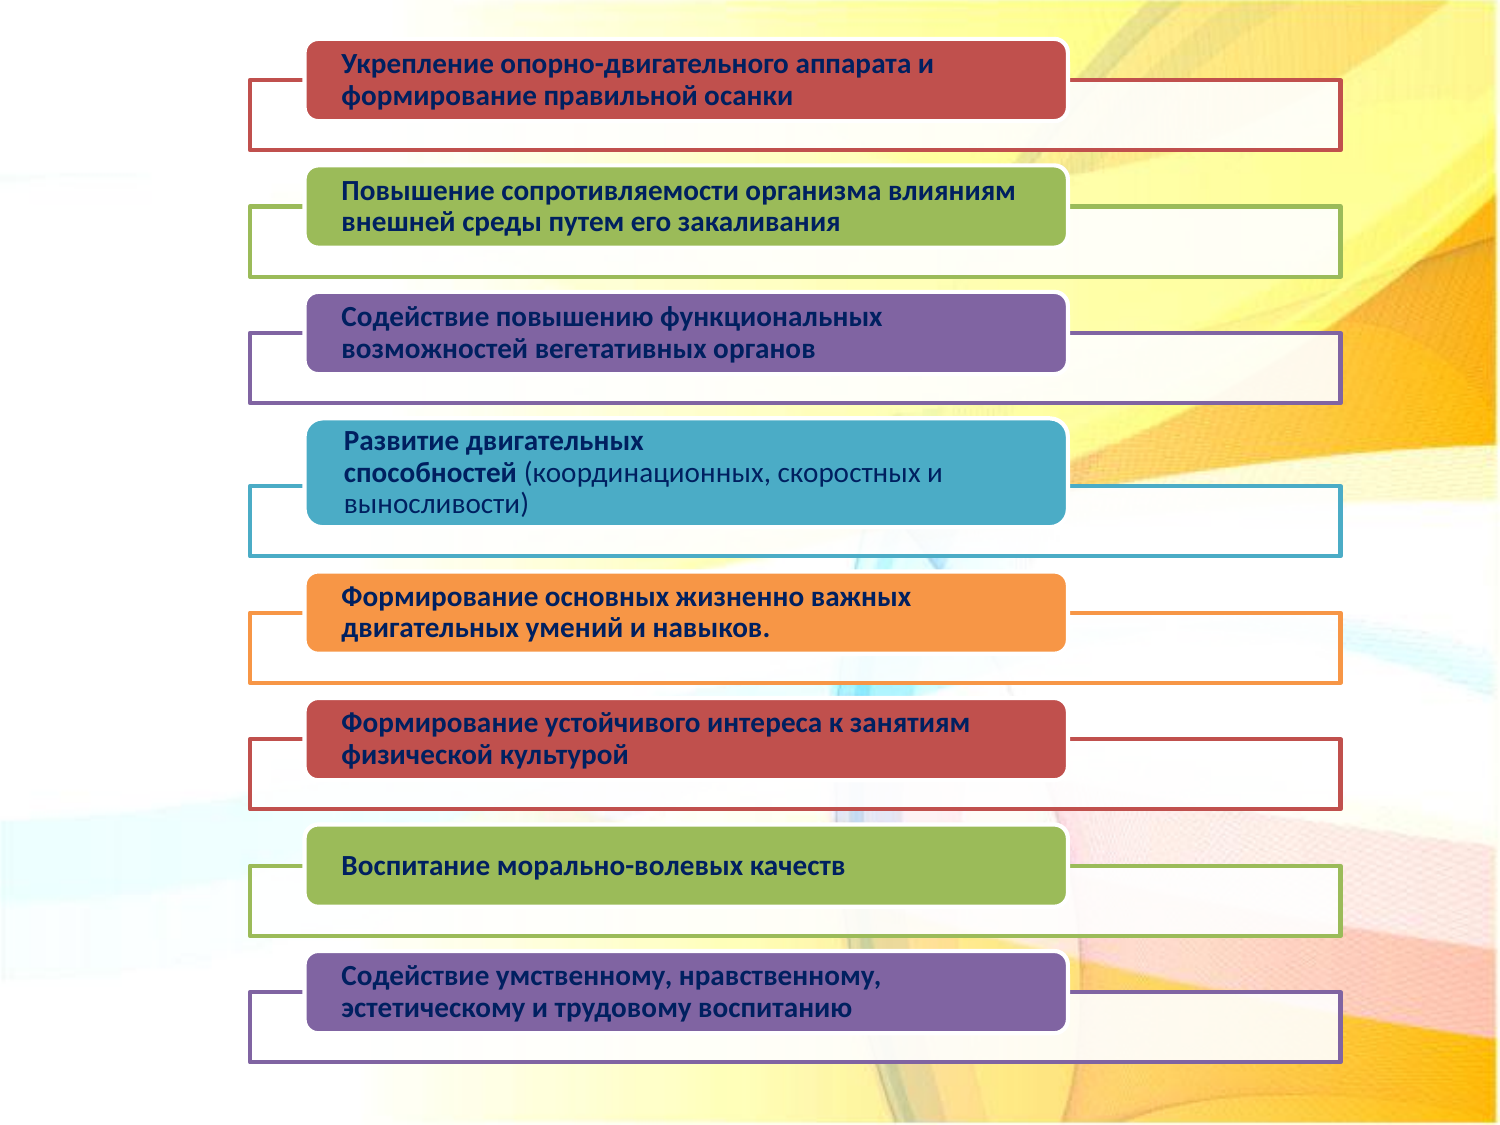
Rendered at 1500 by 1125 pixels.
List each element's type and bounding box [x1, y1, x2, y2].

text_box [249, 30, 1341, 1071]
picture [0, 0, 1500, 1125]
